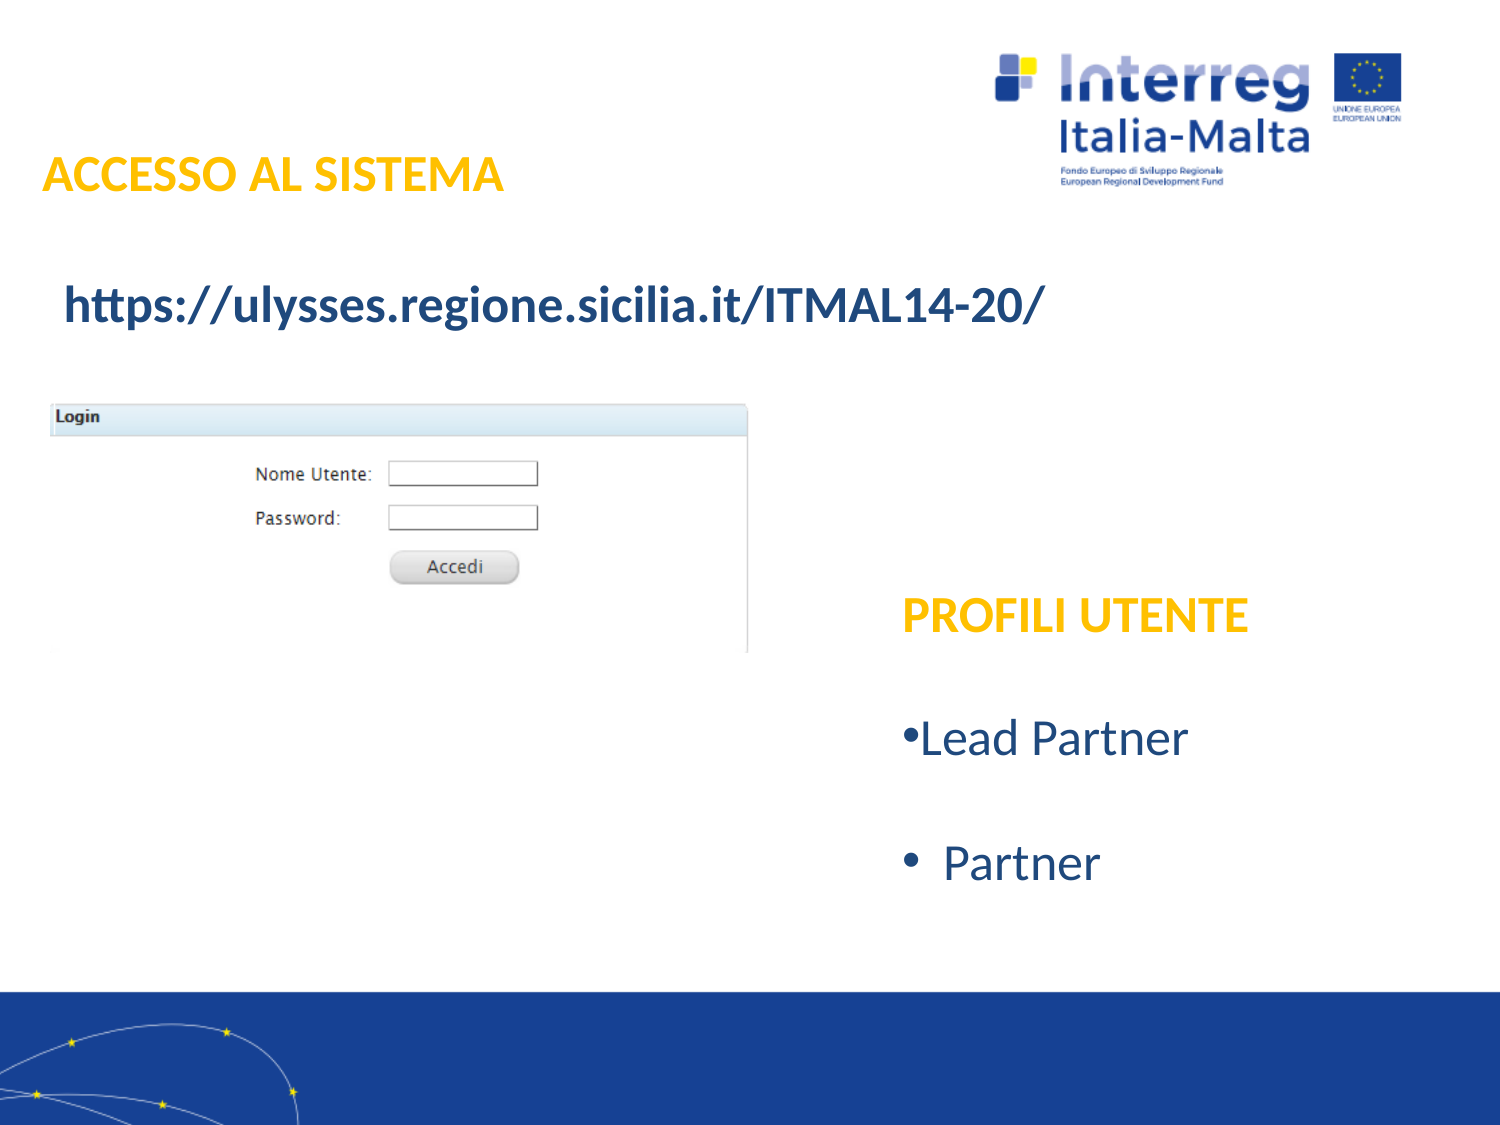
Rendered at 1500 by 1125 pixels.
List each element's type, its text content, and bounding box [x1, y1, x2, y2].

text_box PROFILI UTENTE [889, 574, 1279, 650]
text_box https://ulysses.regione.sicilia.it/ITMAL14-20/ [50, 263, 1201, 340]
text_box ACCESSO AL SISTEMA [28, 132, 653, 271]
text_box Lead Partner Partner [889, 652, 1363, 1013]
picture [50, 401, 756, 653]
